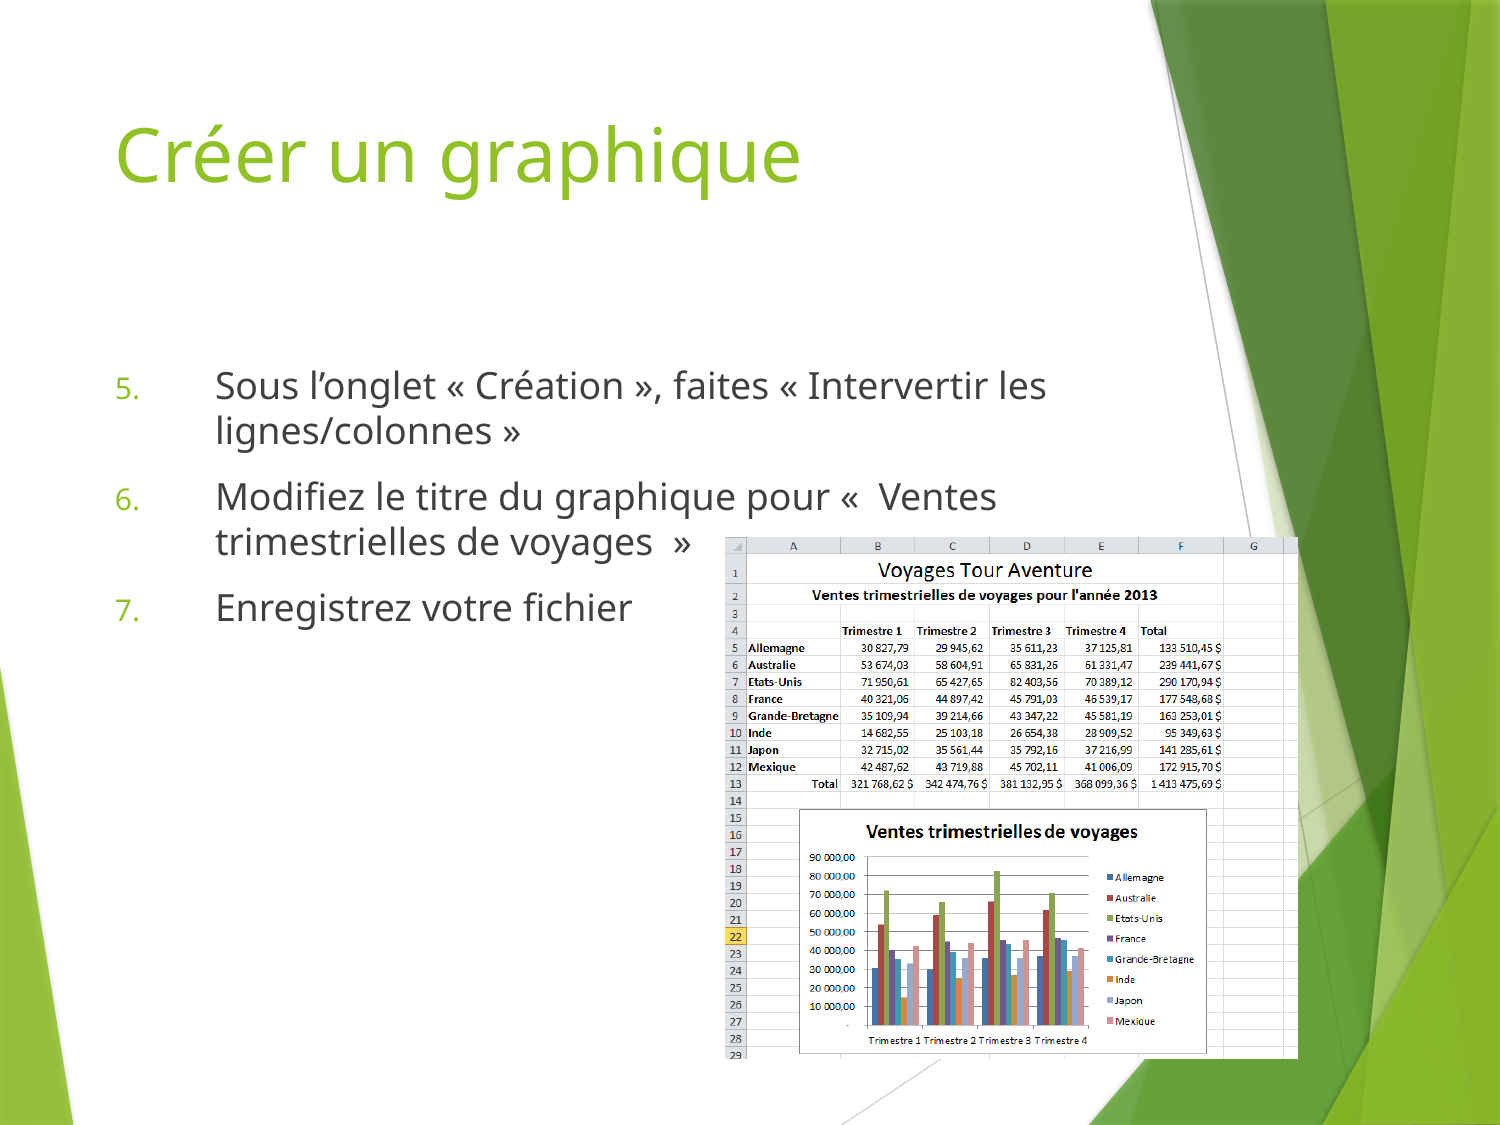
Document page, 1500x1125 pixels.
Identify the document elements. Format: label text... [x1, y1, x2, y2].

picture [724, 536, 1299, 1060]
title Créer un graphique [99, 99, 1142, 317]
list Sous l’onglet « Création », faites « Intervertir les lignes/colonnes » Modifiez le titre du graphique pour « Ventes trimestrielles de voyages » Enregistrez votre fichier [99, 354, 1142, 992]
